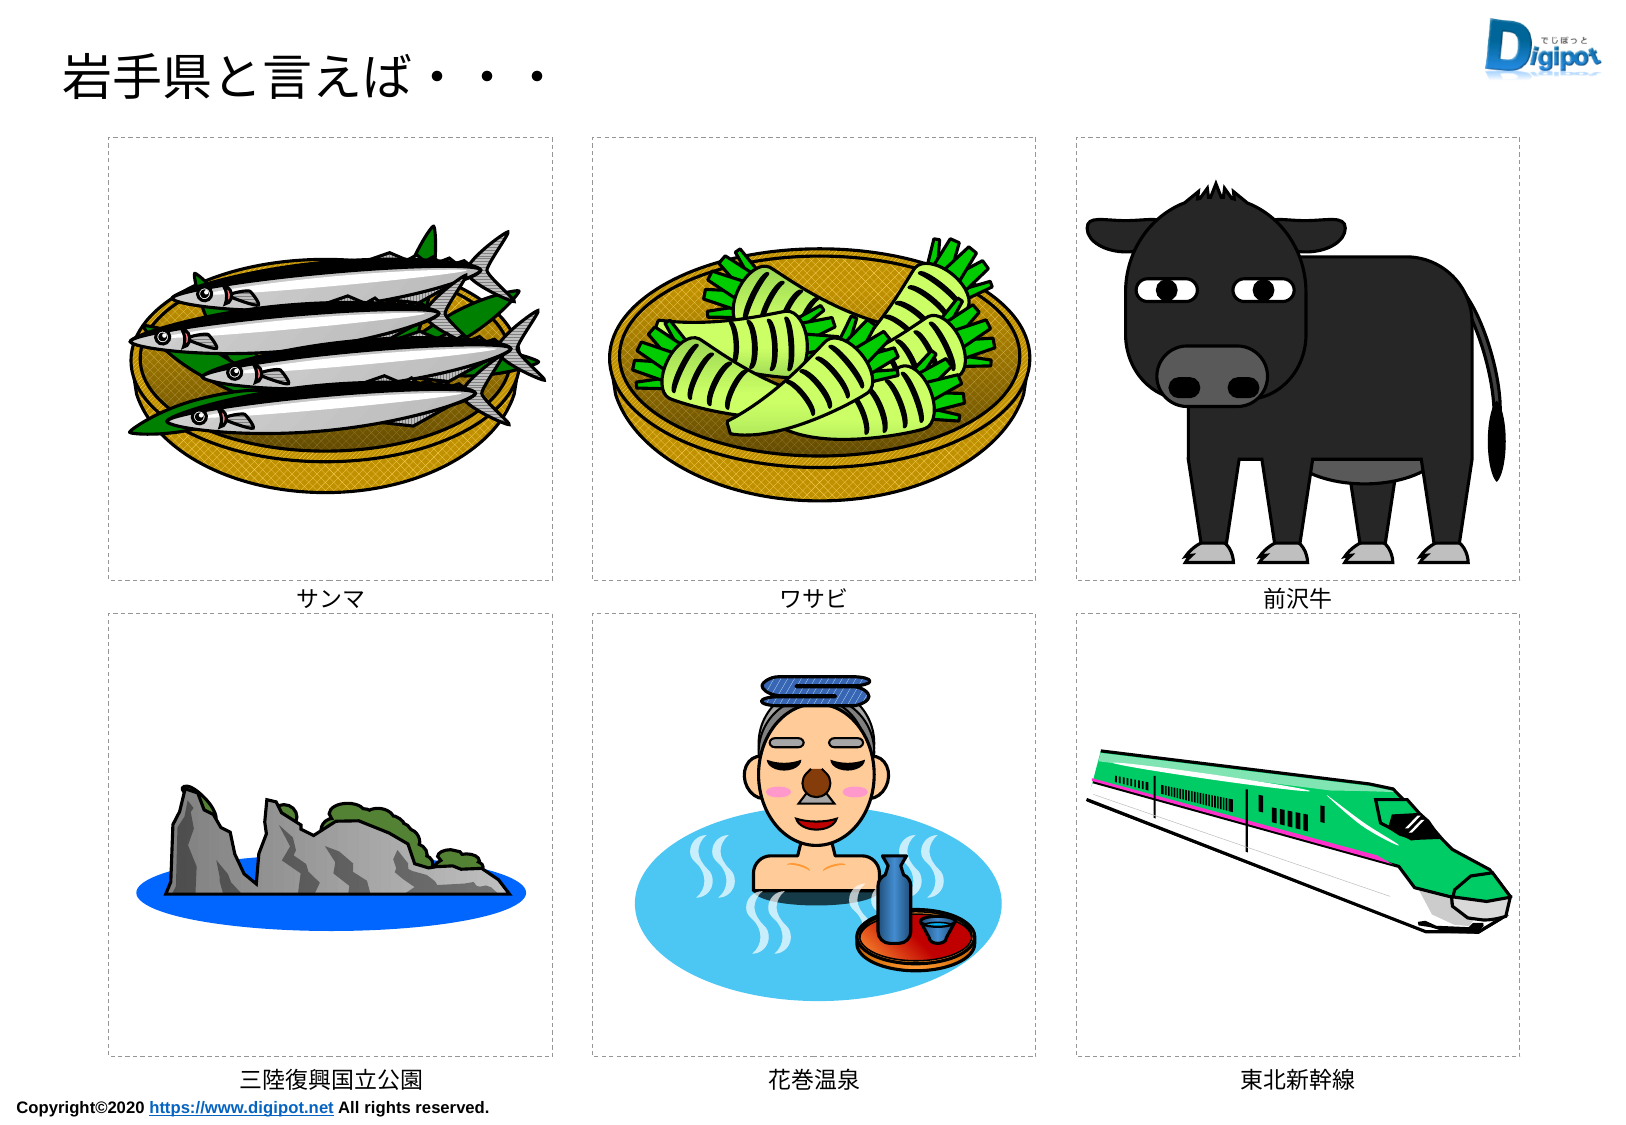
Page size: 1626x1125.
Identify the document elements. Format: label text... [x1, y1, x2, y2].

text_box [1086, 750, 1511, 933]
text_box ワサビ [587, 577, 1041, 620]
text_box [609, 229, 1030, 501]
text_box 岩手県と言えば・・・ [47, 38, 578, 113]
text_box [136, 780, 527, 932]
text_box 東北新幹線 [1071, 1058, 1525, 1101]
text_box 三陸復興国立公園 [104, 1058, 558, 1101]
picture [1485, 18, 1602, 82]
text_box 花巻温泉 [587, 1058, 1041, 1101]
text_box 前沢牛 [1071, 577, 1525, 620]
text_box サンマ [104, 577, 558, 620]
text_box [1087, 183, 1505, 563]
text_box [103, 223, 543, 493]
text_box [634, 676, 1002, 1002]
